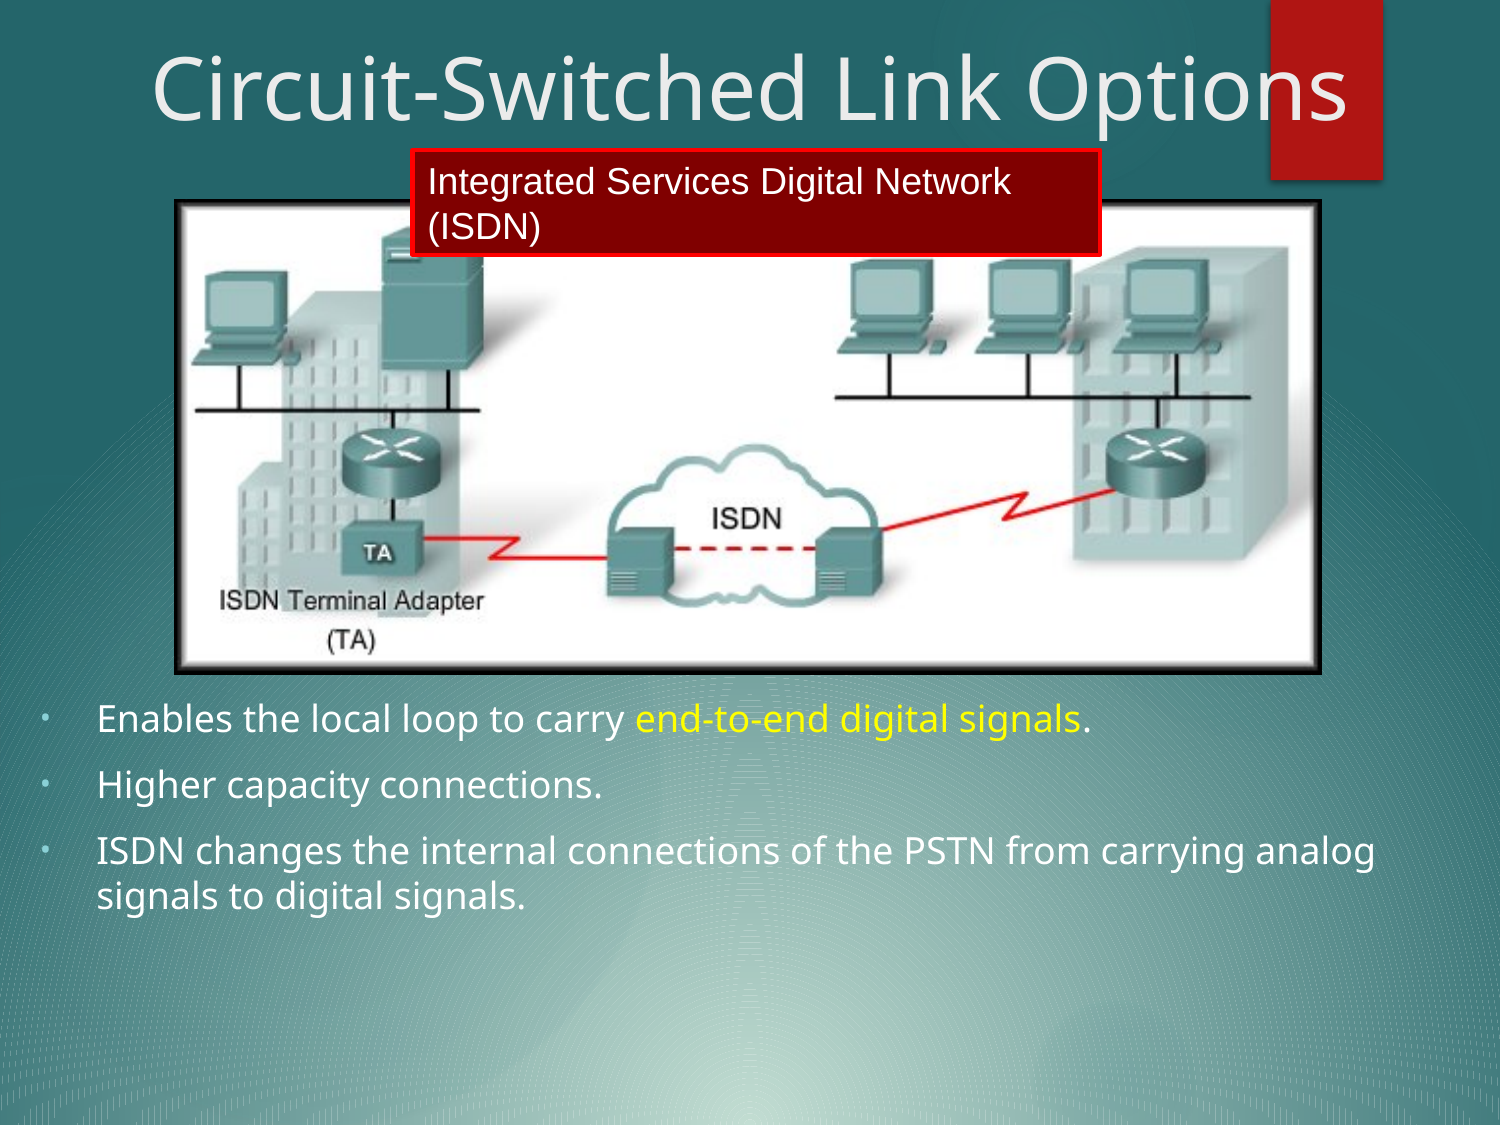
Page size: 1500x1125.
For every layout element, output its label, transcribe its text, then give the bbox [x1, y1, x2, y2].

title Circuit-Switched Link Options [24, 24, 1475, 138]
list Enables the local loop to carry end-to-end digital signals. Higher capacity connections. ISDN changes the internal connections of the PSTN from carrying analog signals to digital signals. [24, 687, 1475, 1063]
text_box Integrated Services Digital Network (ISDN) [412, 149, 1100, 198]
picture [174, 199, 1322, 675]
